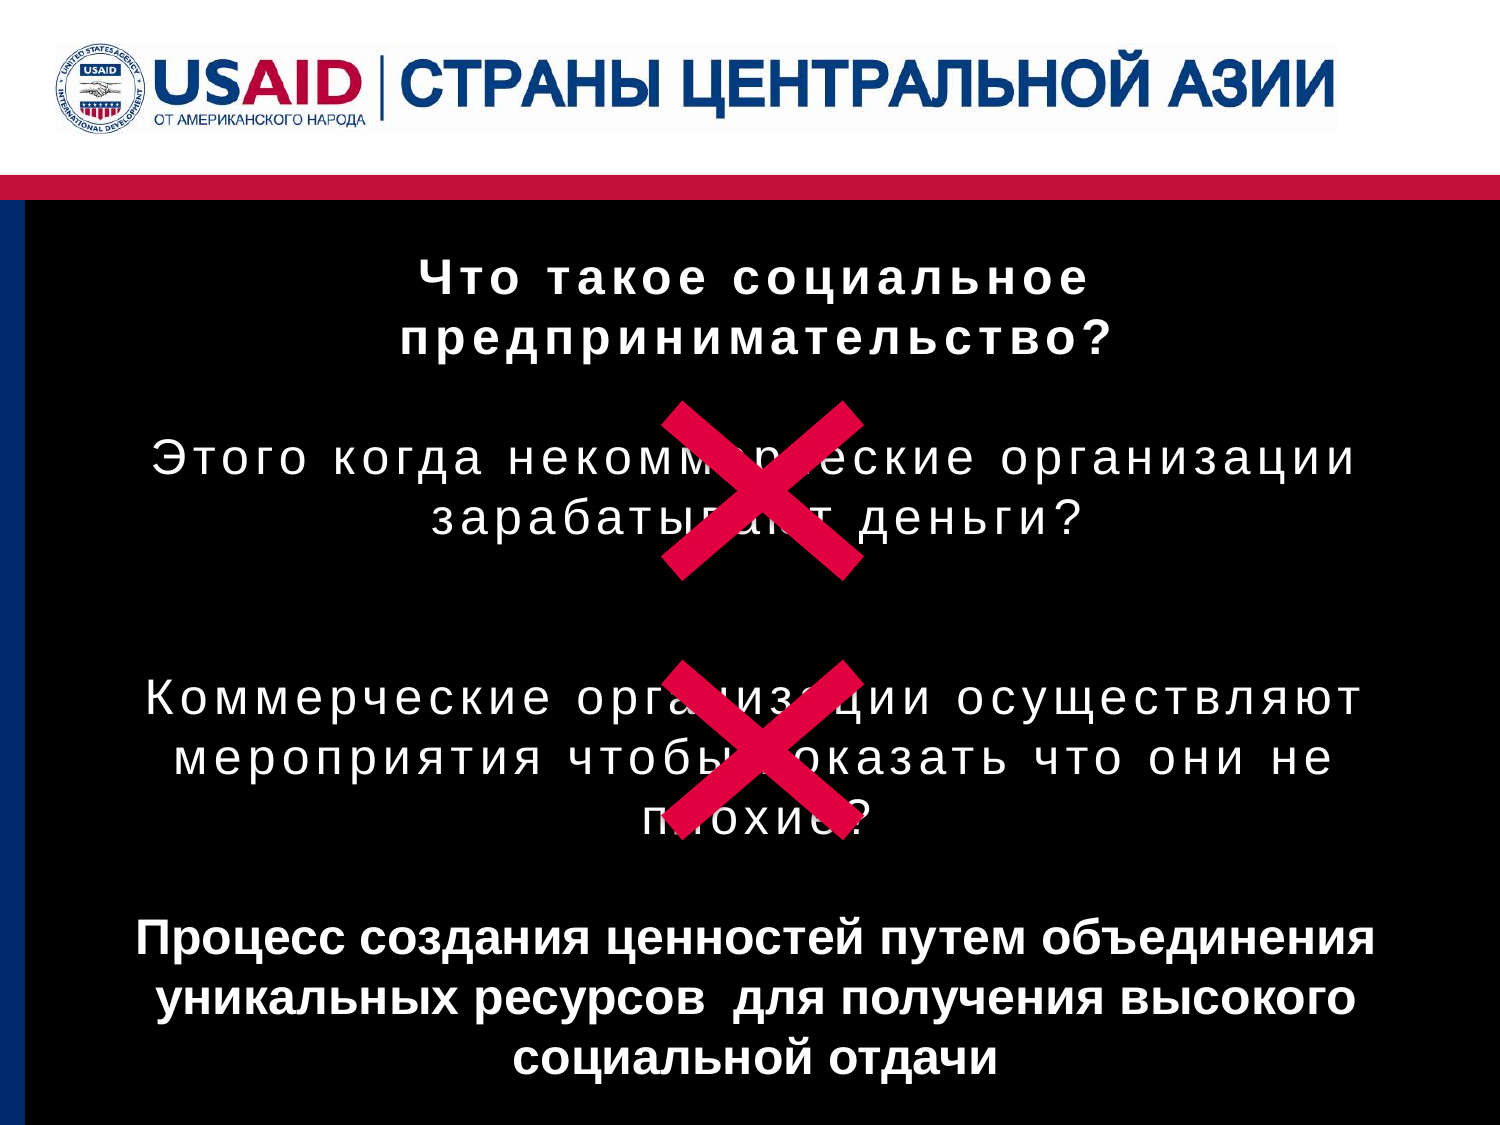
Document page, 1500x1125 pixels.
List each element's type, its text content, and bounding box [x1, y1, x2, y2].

text_box [24, 200, 1500, 1125]
picture [55, 43, 1338, 134]
text_box Что такое социальное предпринимательство? Этого когда некоммерческие организации зарабатывают деньги? Коммерческие организации осуществляют мероприятия чтобы показать что они не плохие? Процесс создания ценностей путем объединения уникальных ресурсов для получения высокого социальной отдачи [49, 237, 1463, 938]
text_box [661, 659, 865, 841]
text_box [660, 400, 865, 582]
text_box [374, 484, 1125, 641]
